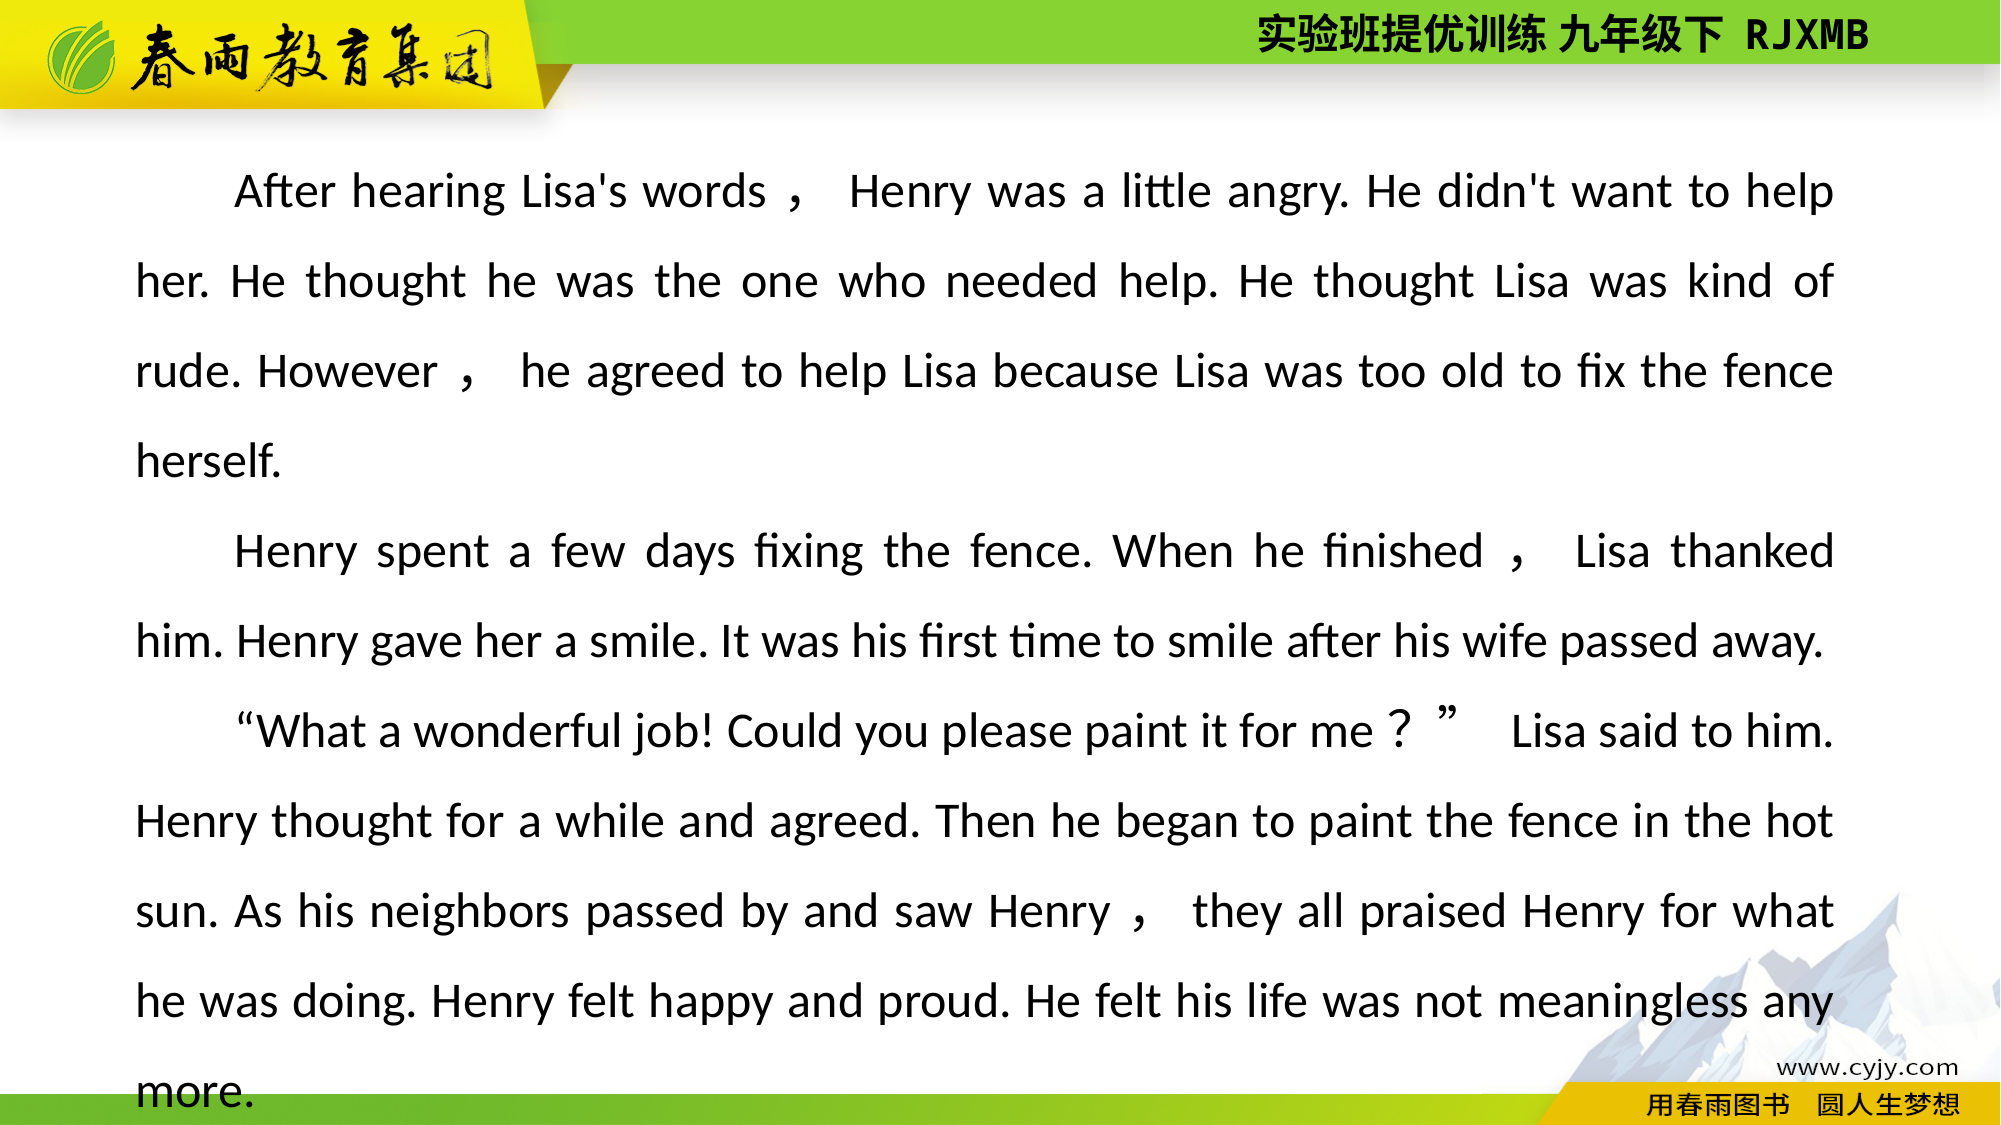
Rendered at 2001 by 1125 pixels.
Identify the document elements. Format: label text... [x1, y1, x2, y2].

text_box After hearing Lisa's words，Henry was a little angry. He didn't want to help her. He thought he was the one who needed help. He thought Lisa was kind of rude. However，he agreed to help Lisa because Lisa was too old to fix the fence herself. Henry spent a few days fixing the fence. When he finished，Lisa thanked him. Henry gave her a smile. It was his first time to smile after his wife passed away. “What a wonderful job! Could you please paint it for me？” Lisa said to him. Henry thought for a while and agreed. Then he began to paint the fence in the hot sun. As his neighbors passed by and saw Henry，they all praised Henry for what he was doing. Henry felt happy and proud. He felt his life was not meaningless any more. [120, 120, 1851, 1125]
picture [0, 0, 2001, 1125]
